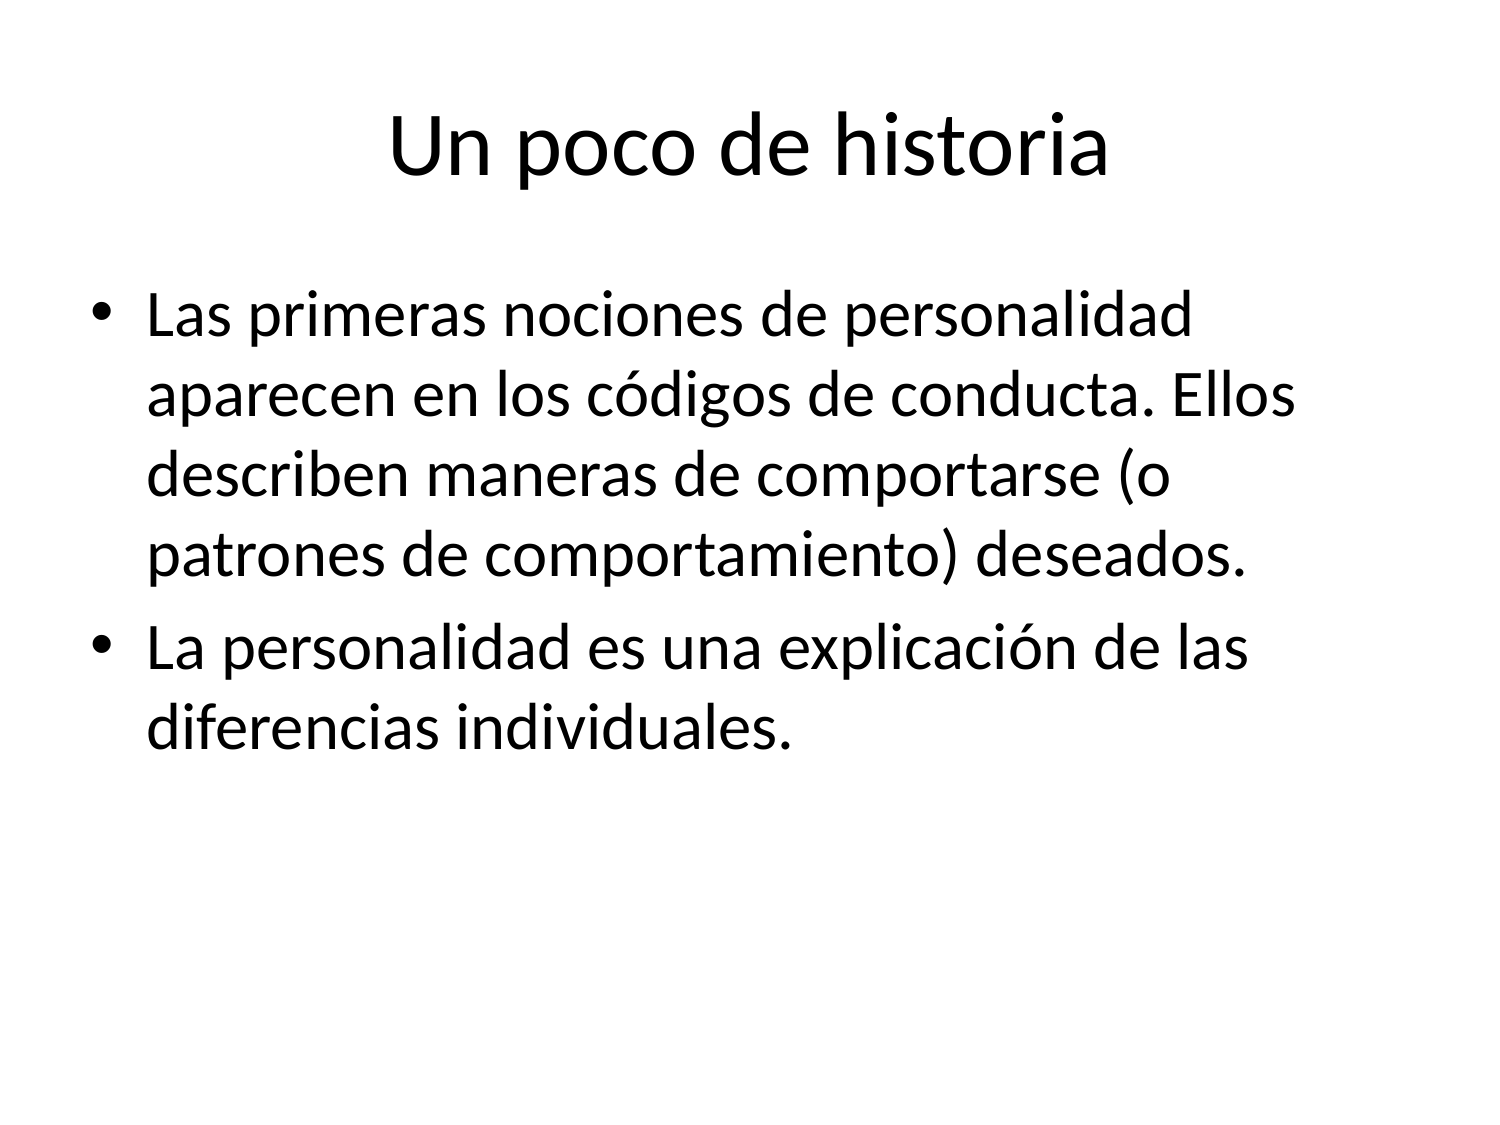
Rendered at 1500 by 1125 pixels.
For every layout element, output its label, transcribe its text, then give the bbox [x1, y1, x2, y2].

title Un poco de historia [75, 45, 1425, 233]
list Las primeras nociones de personalidad aparecen en los códigos de conducta. Ellos describen maneras de comportarse (o patrones de comportamiento) deseados. La personalidad es una explicación de las diferencias individuales. [75, 262, 1425, 1005]
